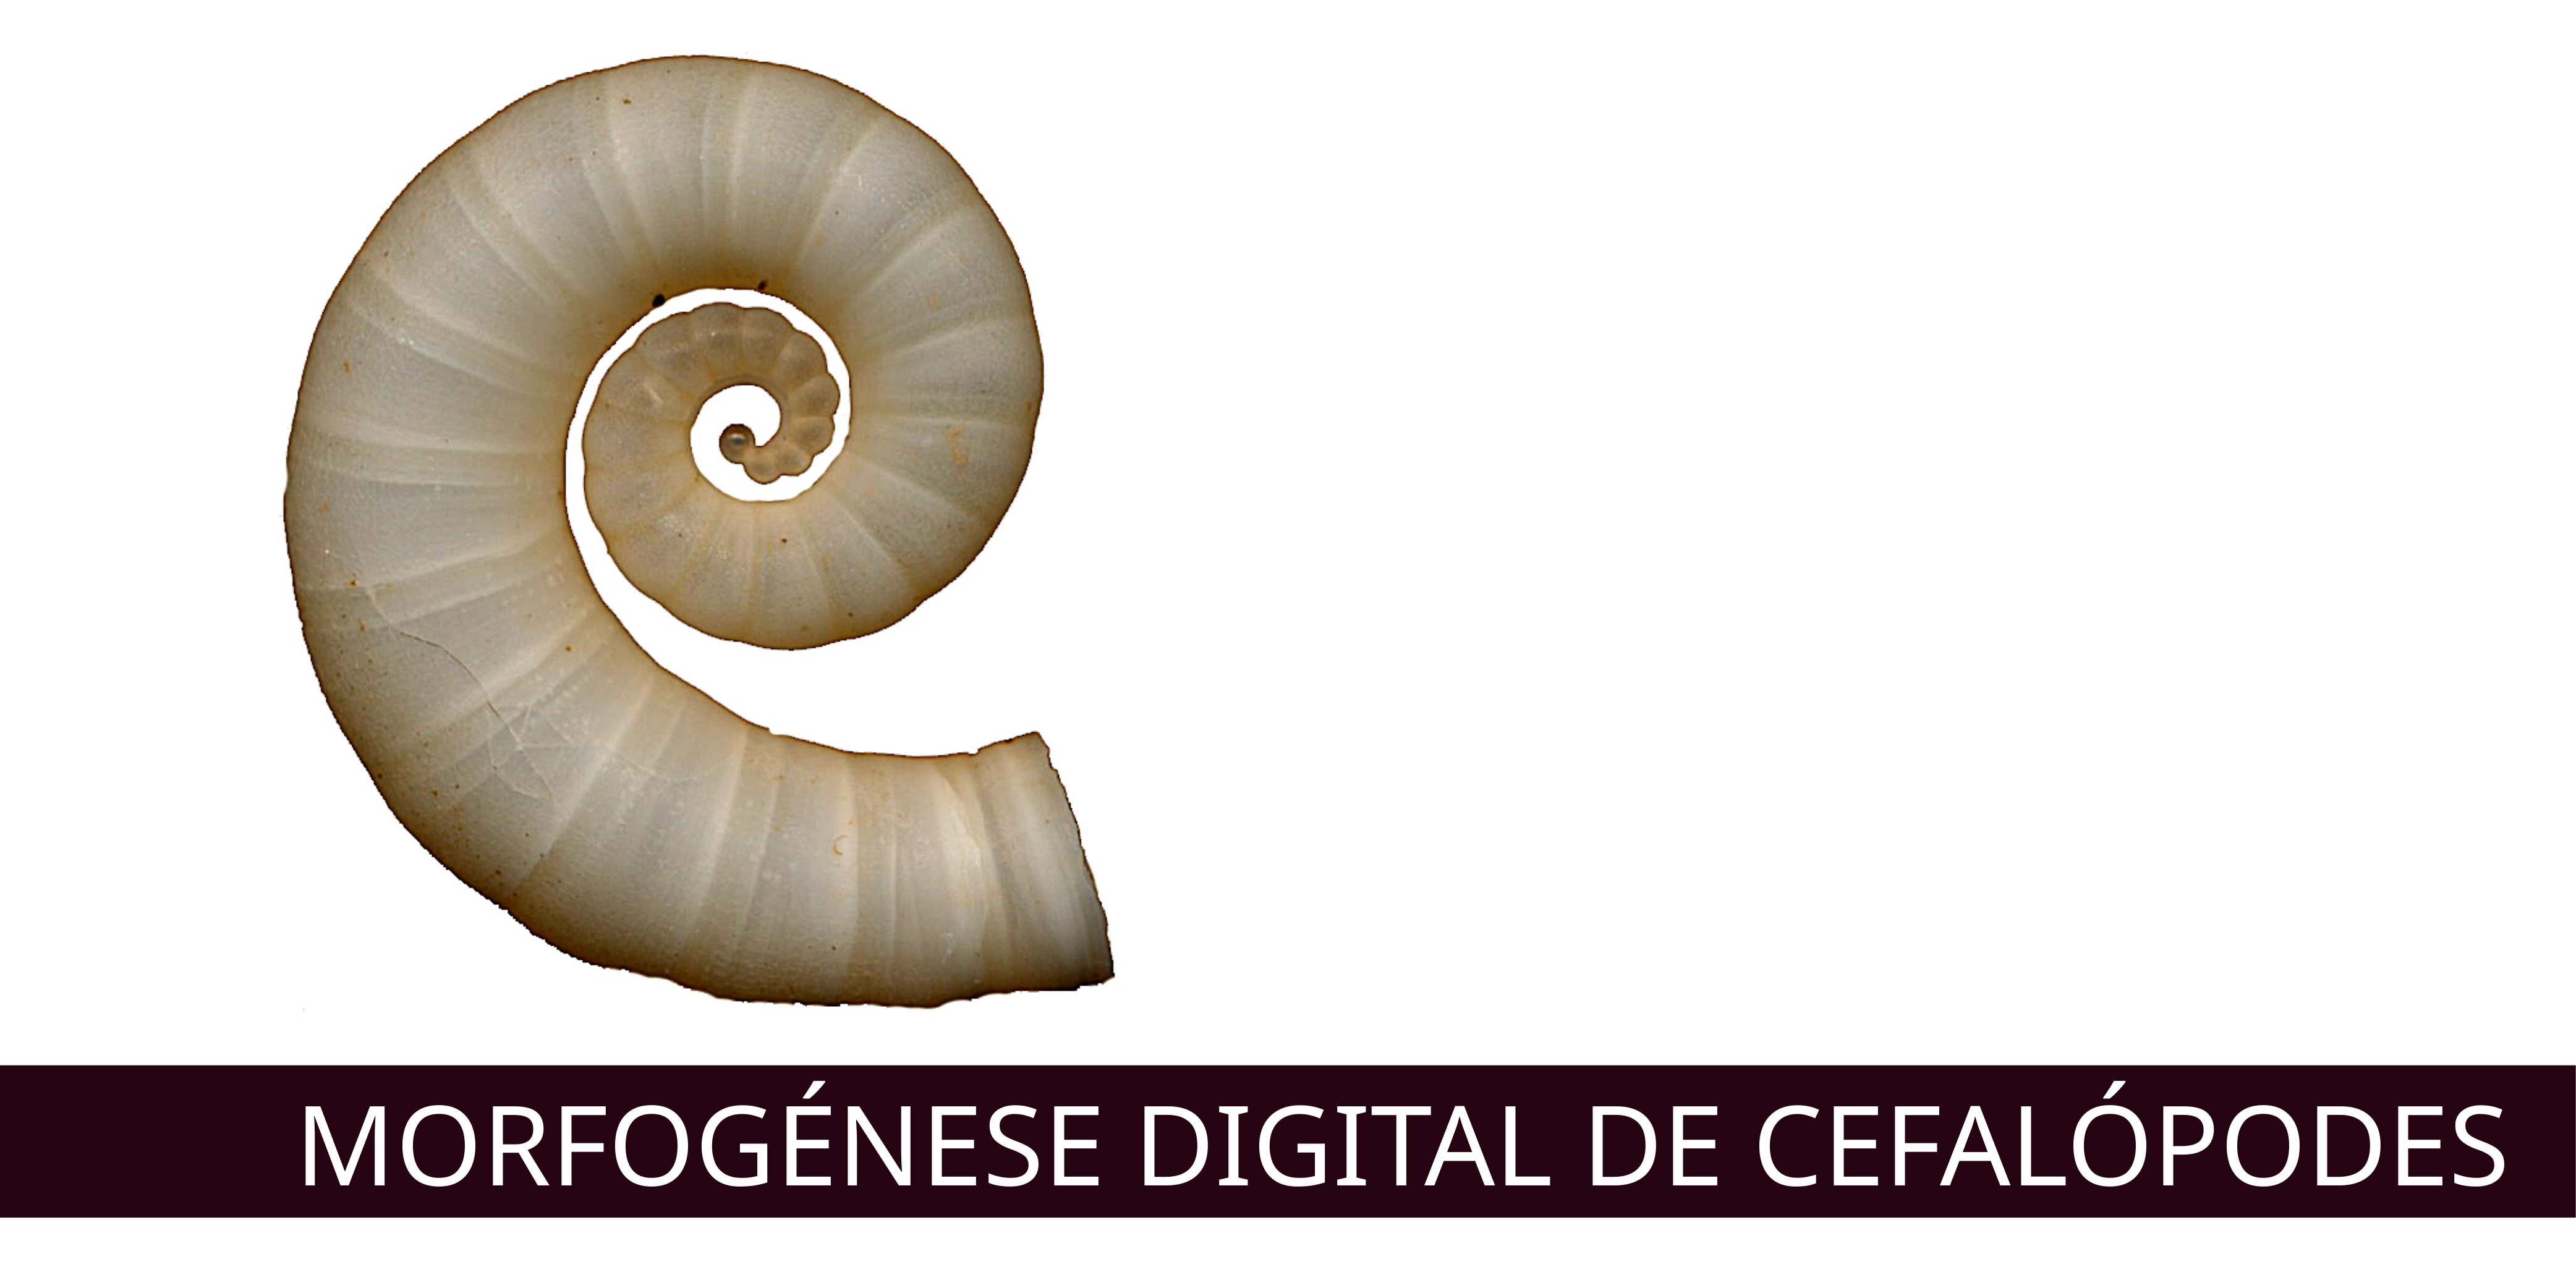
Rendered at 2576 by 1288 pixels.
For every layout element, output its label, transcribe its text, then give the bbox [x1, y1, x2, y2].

text_box MORFOGÉNESE DIGITAL DE CEFALÓPODES [195, 1068, 2574, 1215]
text_box [0, 1065, 2576, 1218]
picture [264, 40, 1136, 1036]
